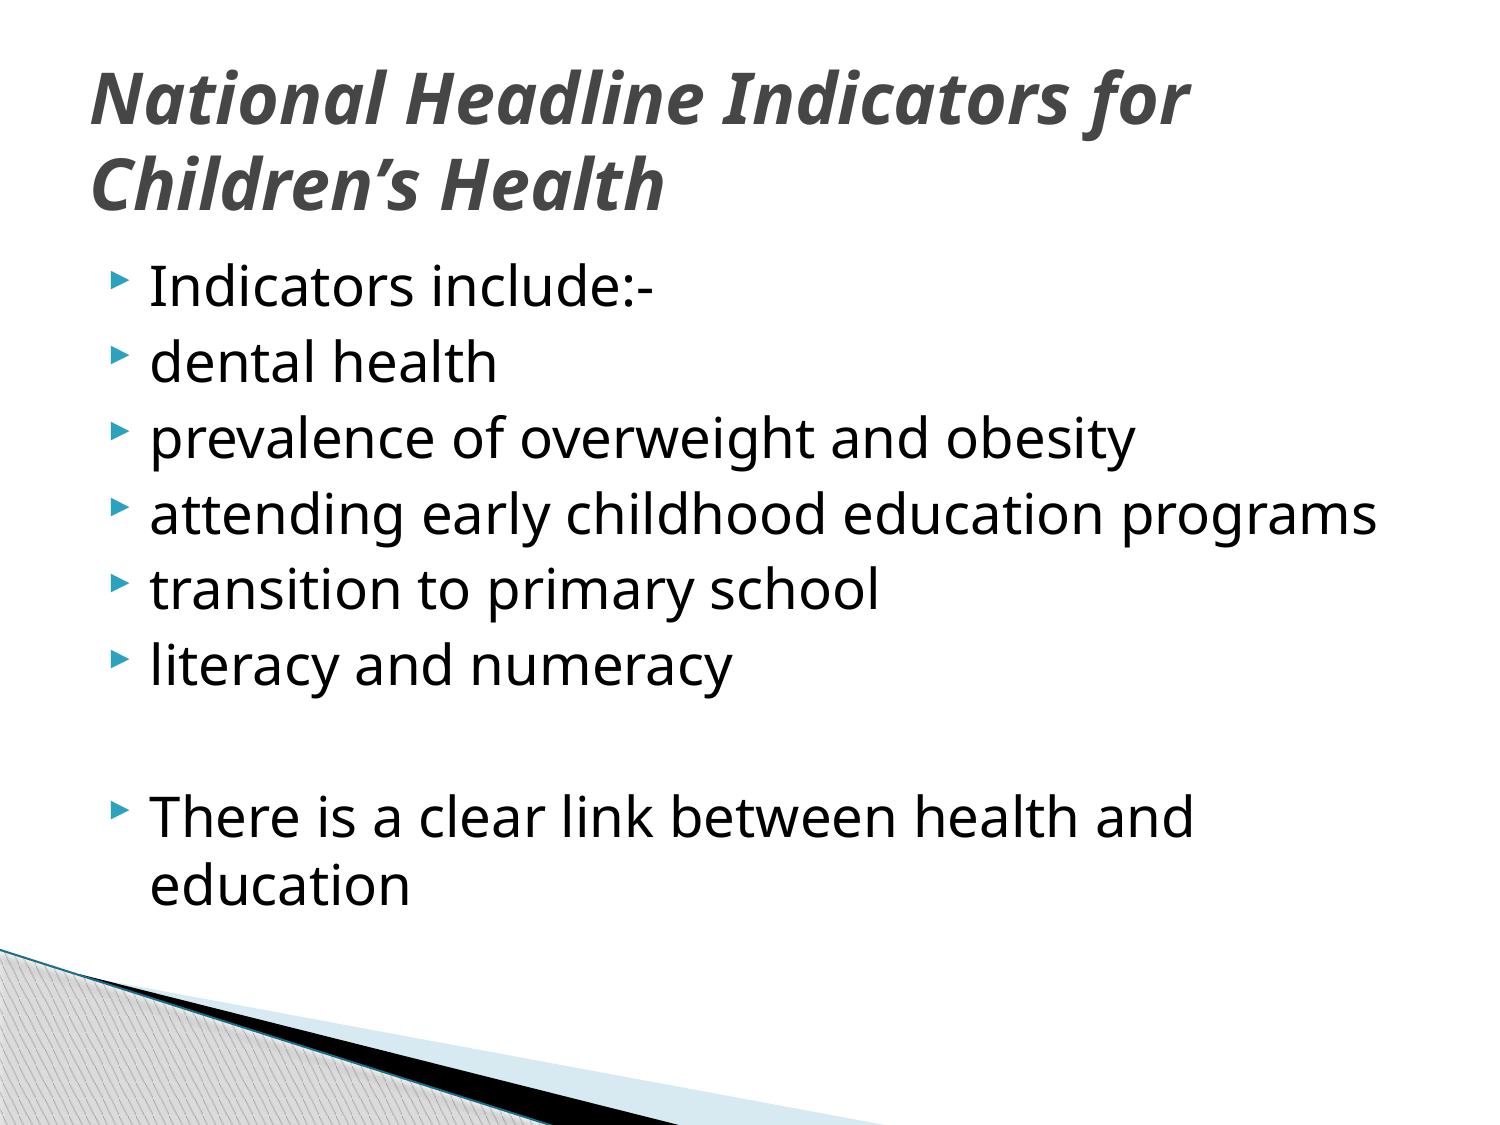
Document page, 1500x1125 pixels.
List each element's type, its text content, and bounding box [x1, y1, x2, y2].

list Indicators include:- dental health prevalence of overweight and obesity attending early childhood education programs transition to primary school literacy and numeracy There is a clear link between health and education [75, 243, 1425, 986]
title National Headline Indicators for Children’s Health [75, 45, 1425, 233]
